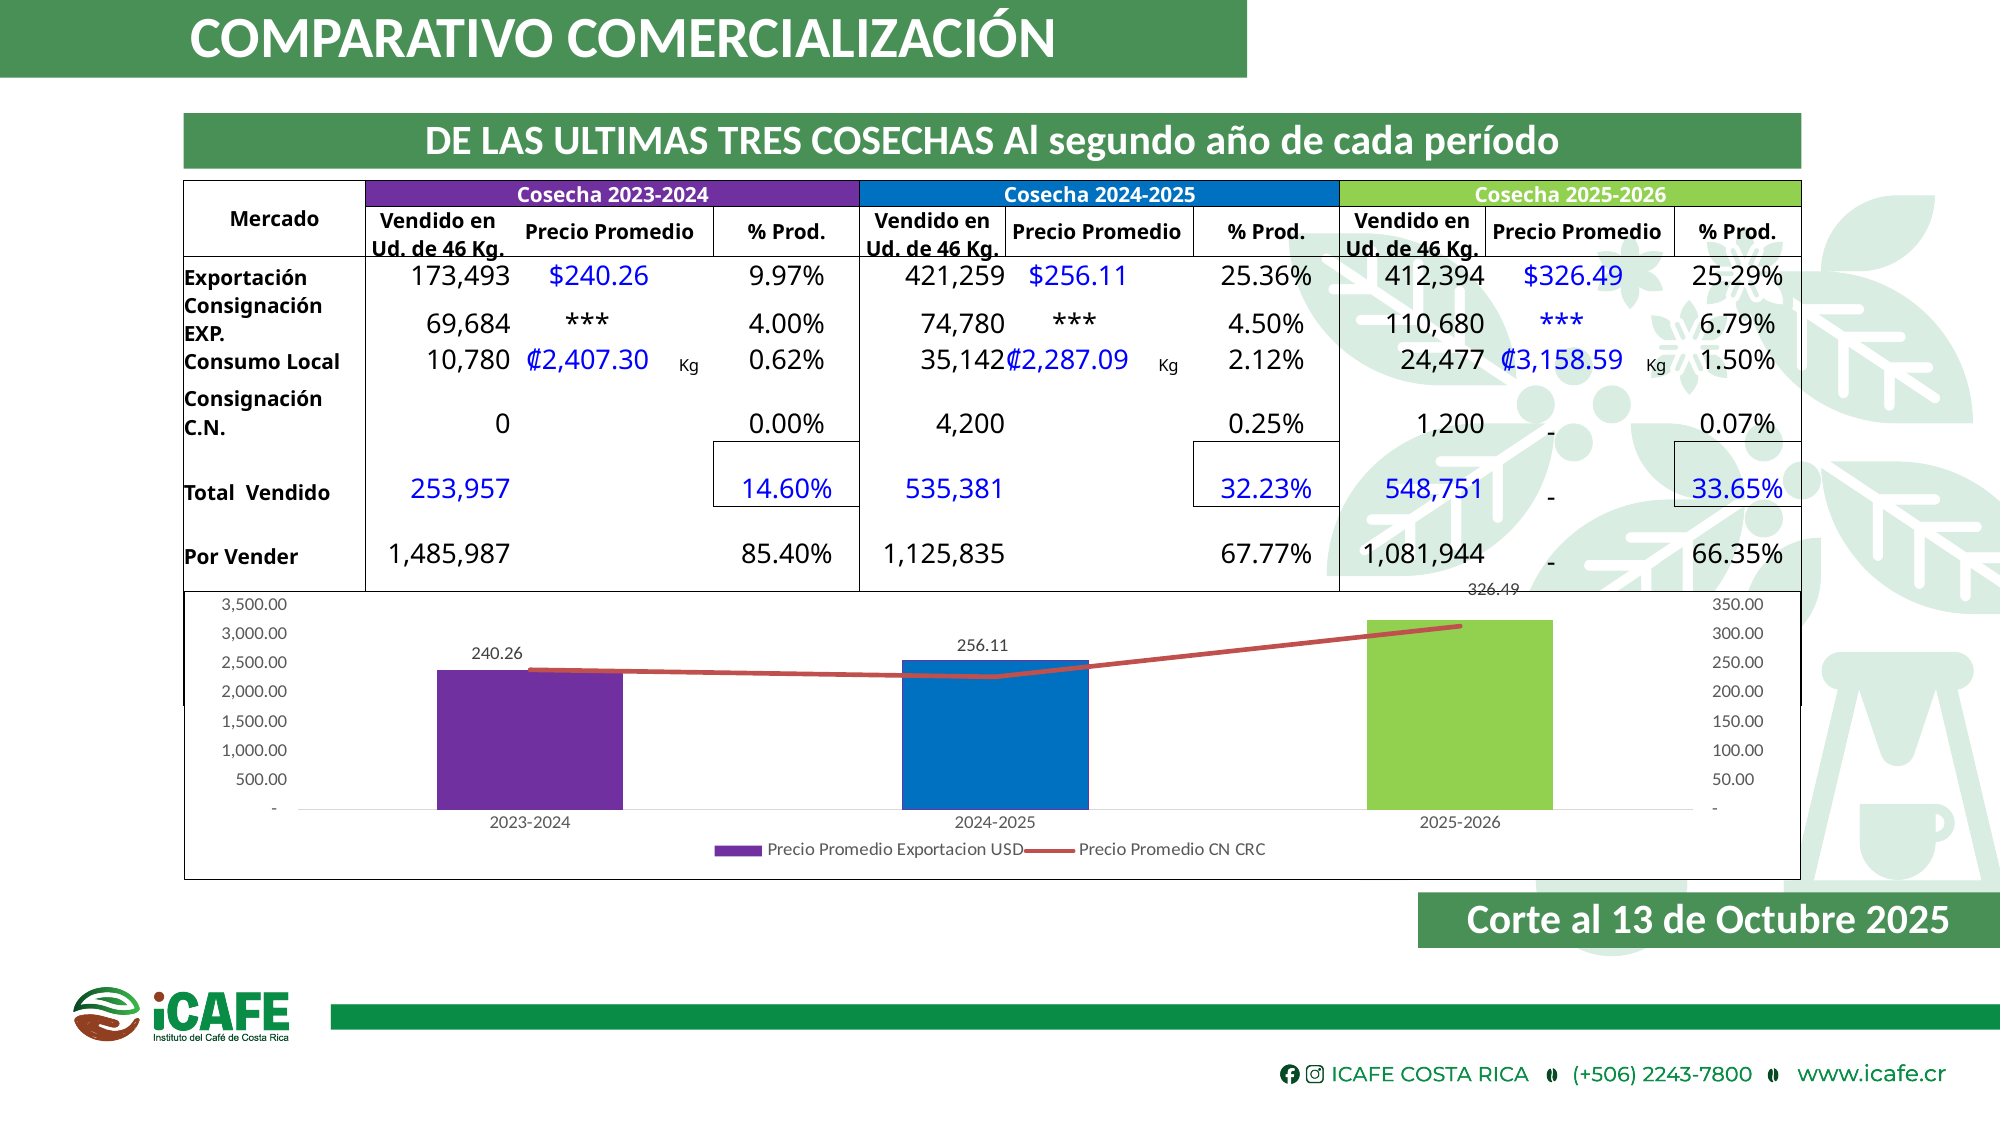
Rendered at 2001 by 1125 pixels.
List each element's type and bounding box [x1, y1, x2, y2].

picture [0, 0, 2000, 1125]
chart [183, 581, 1802, 881]
